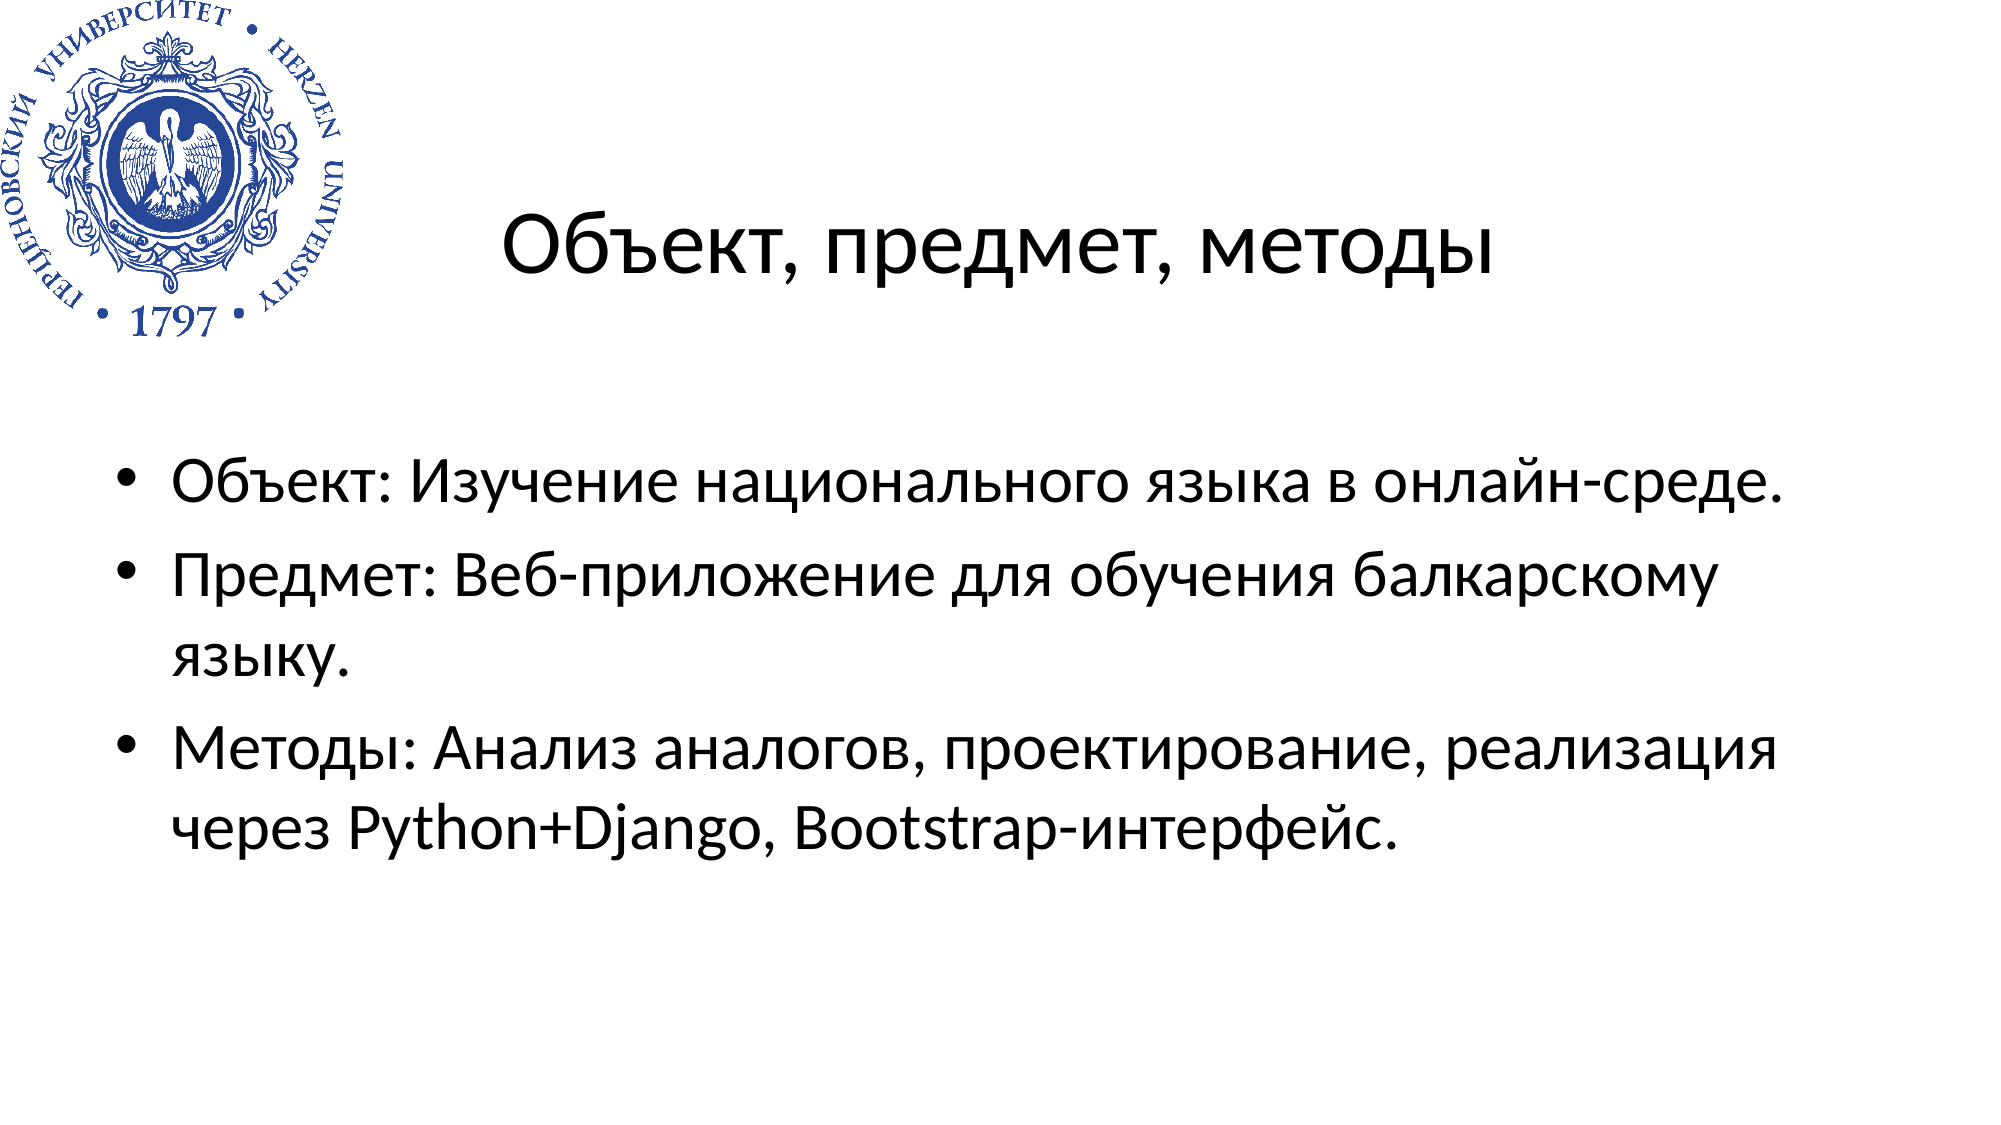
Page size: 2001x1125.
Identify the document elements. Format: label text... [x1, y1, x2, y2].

picture [0, 0, 344, 337]
list Объект: Изучение национального языка в онлайн-среде. Предмет: Веб-приложение для обучения балкарскому языку. Методы: Анализ аналогов, проектирование, реализация через Python+Django, Bootstrap-интерфейс. [99, 428, 1900, 1005]
title Объект, предмет, методы [99, 45, 1900, 428]
